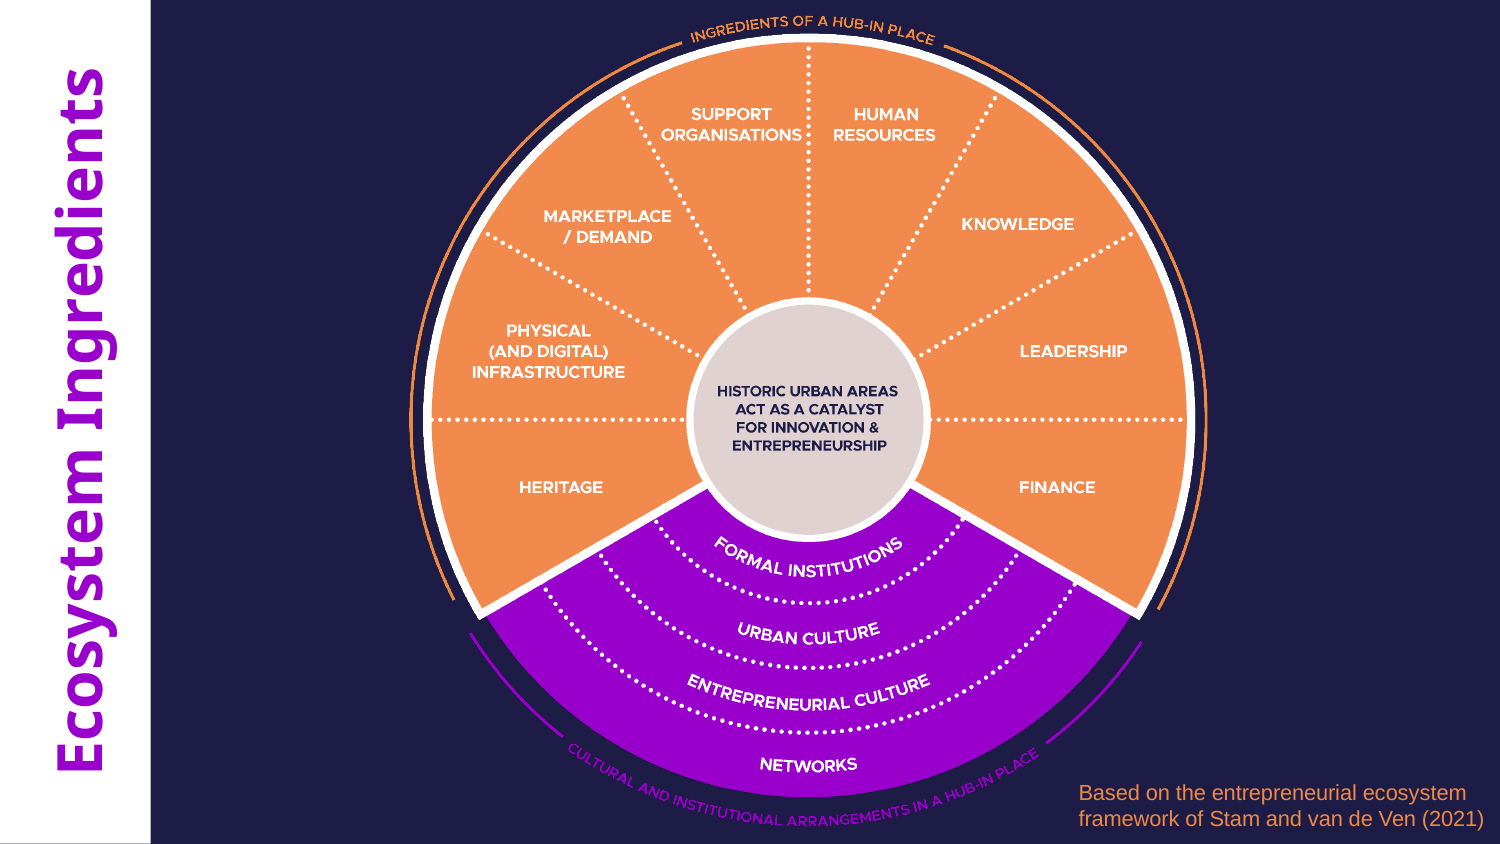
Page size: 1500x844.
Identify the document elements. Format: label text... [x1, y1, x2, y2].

picture [409, 13, 1246, 831]
title Ecosystem Ingredients [32, 37, 128, 807]
text_box Based on the entrepreneurial ecosystem framework of Stam and van de Ven (2021) [1063, 771, 1500, 839]
